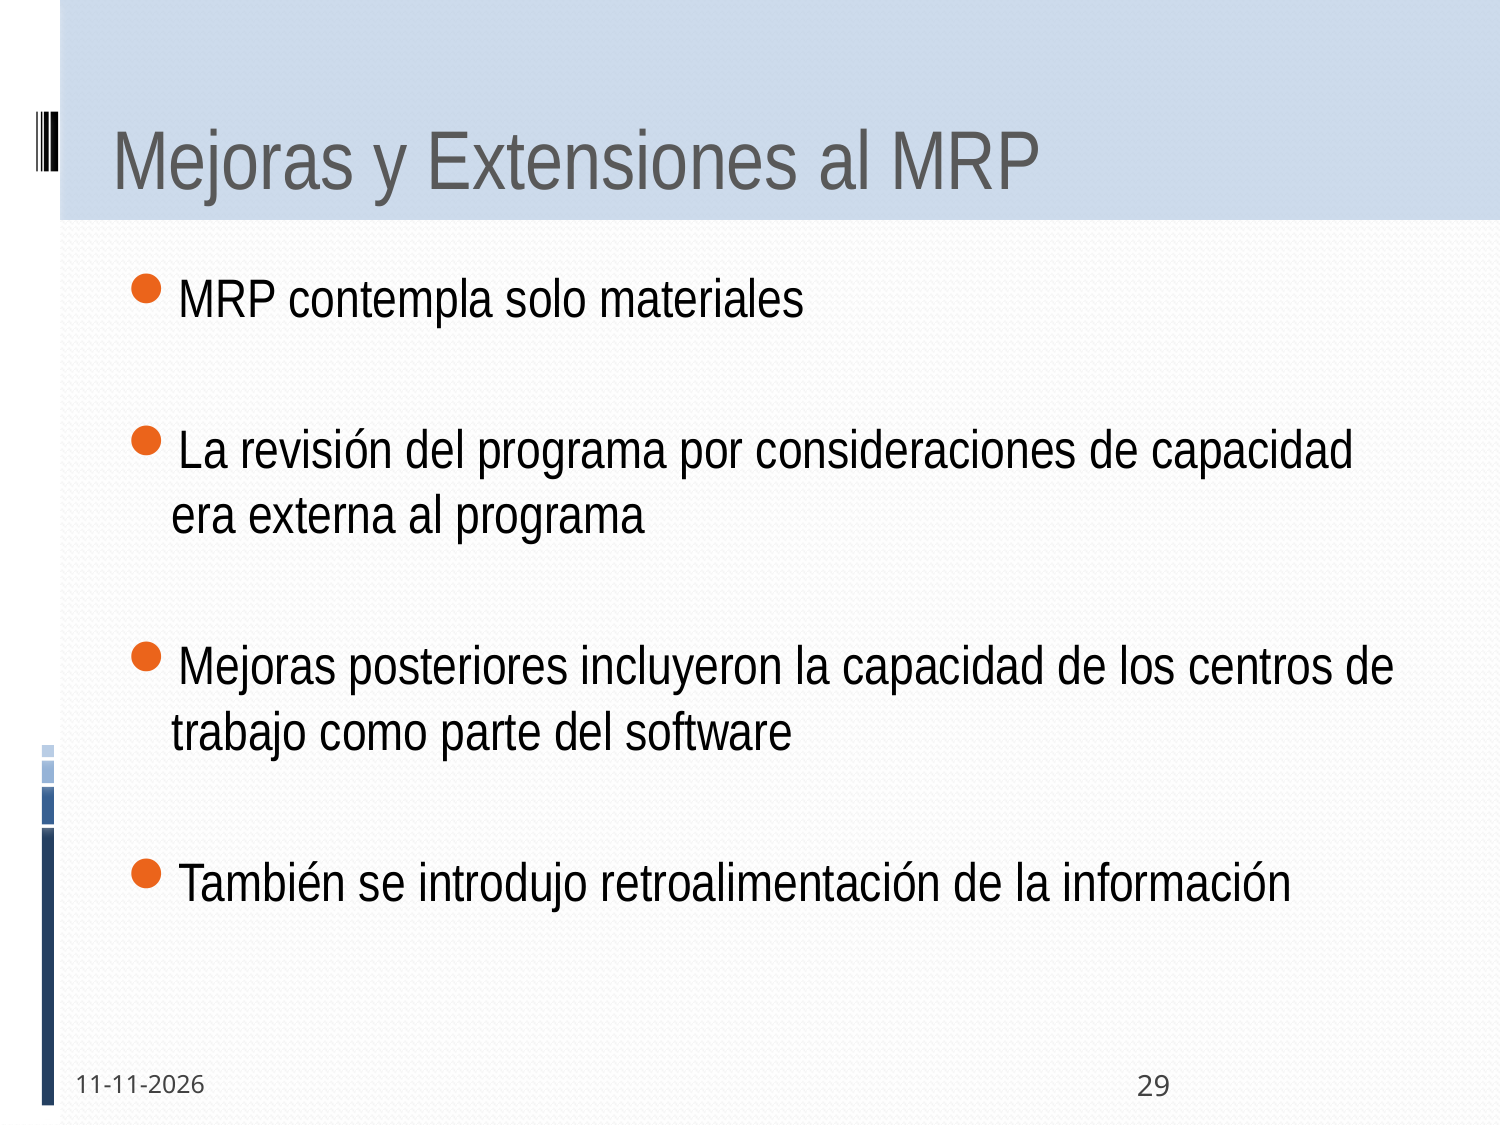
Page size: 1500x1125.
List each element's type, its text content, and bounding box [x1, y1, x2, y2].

list MRP contempla solo materiales La revisión del programa por consideraciones de capacidad era externa al programa Mejoras posteriores incluyeron la capacidad de los centros de trabajo como parte del software También se introdujo retroalimentación de la información [111, 255, 1436, 1038]
title Mejoras y Extensiones al MRP [111, 18, 1436, 207]
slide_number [75, 1042, 243, 1103]
slide_number 29 [1045, 1046, 1171, 1107]
